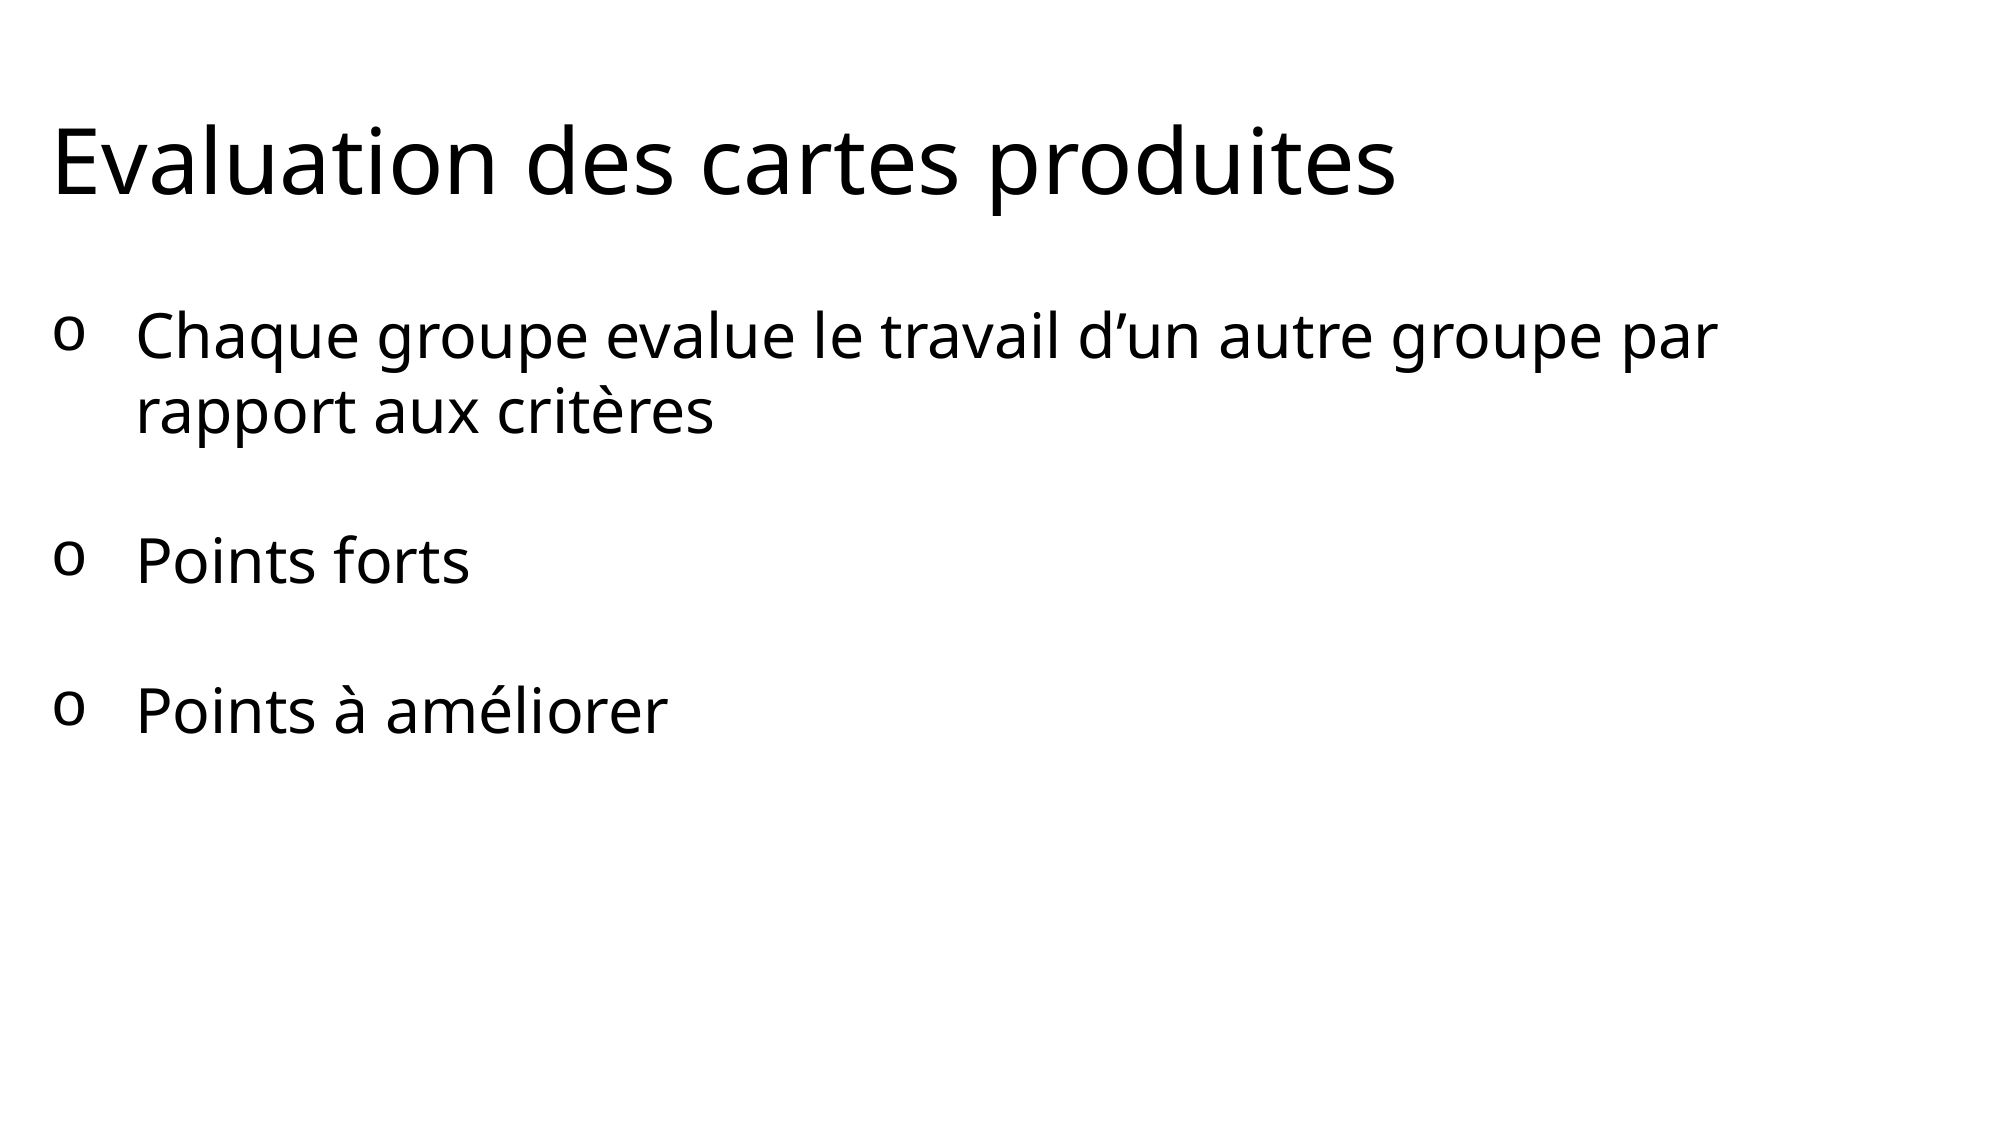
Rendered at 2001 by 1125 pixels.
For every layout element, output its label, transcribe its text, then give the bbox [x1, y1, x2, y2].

text_box Chaque groupe evalue le travail d’un autre groupe par rapport aux critères Points forts Points à améliorer [35, 289, 1965, 754]
text_box Evaluation des cartes produites [35, 0, 2000, 361]
